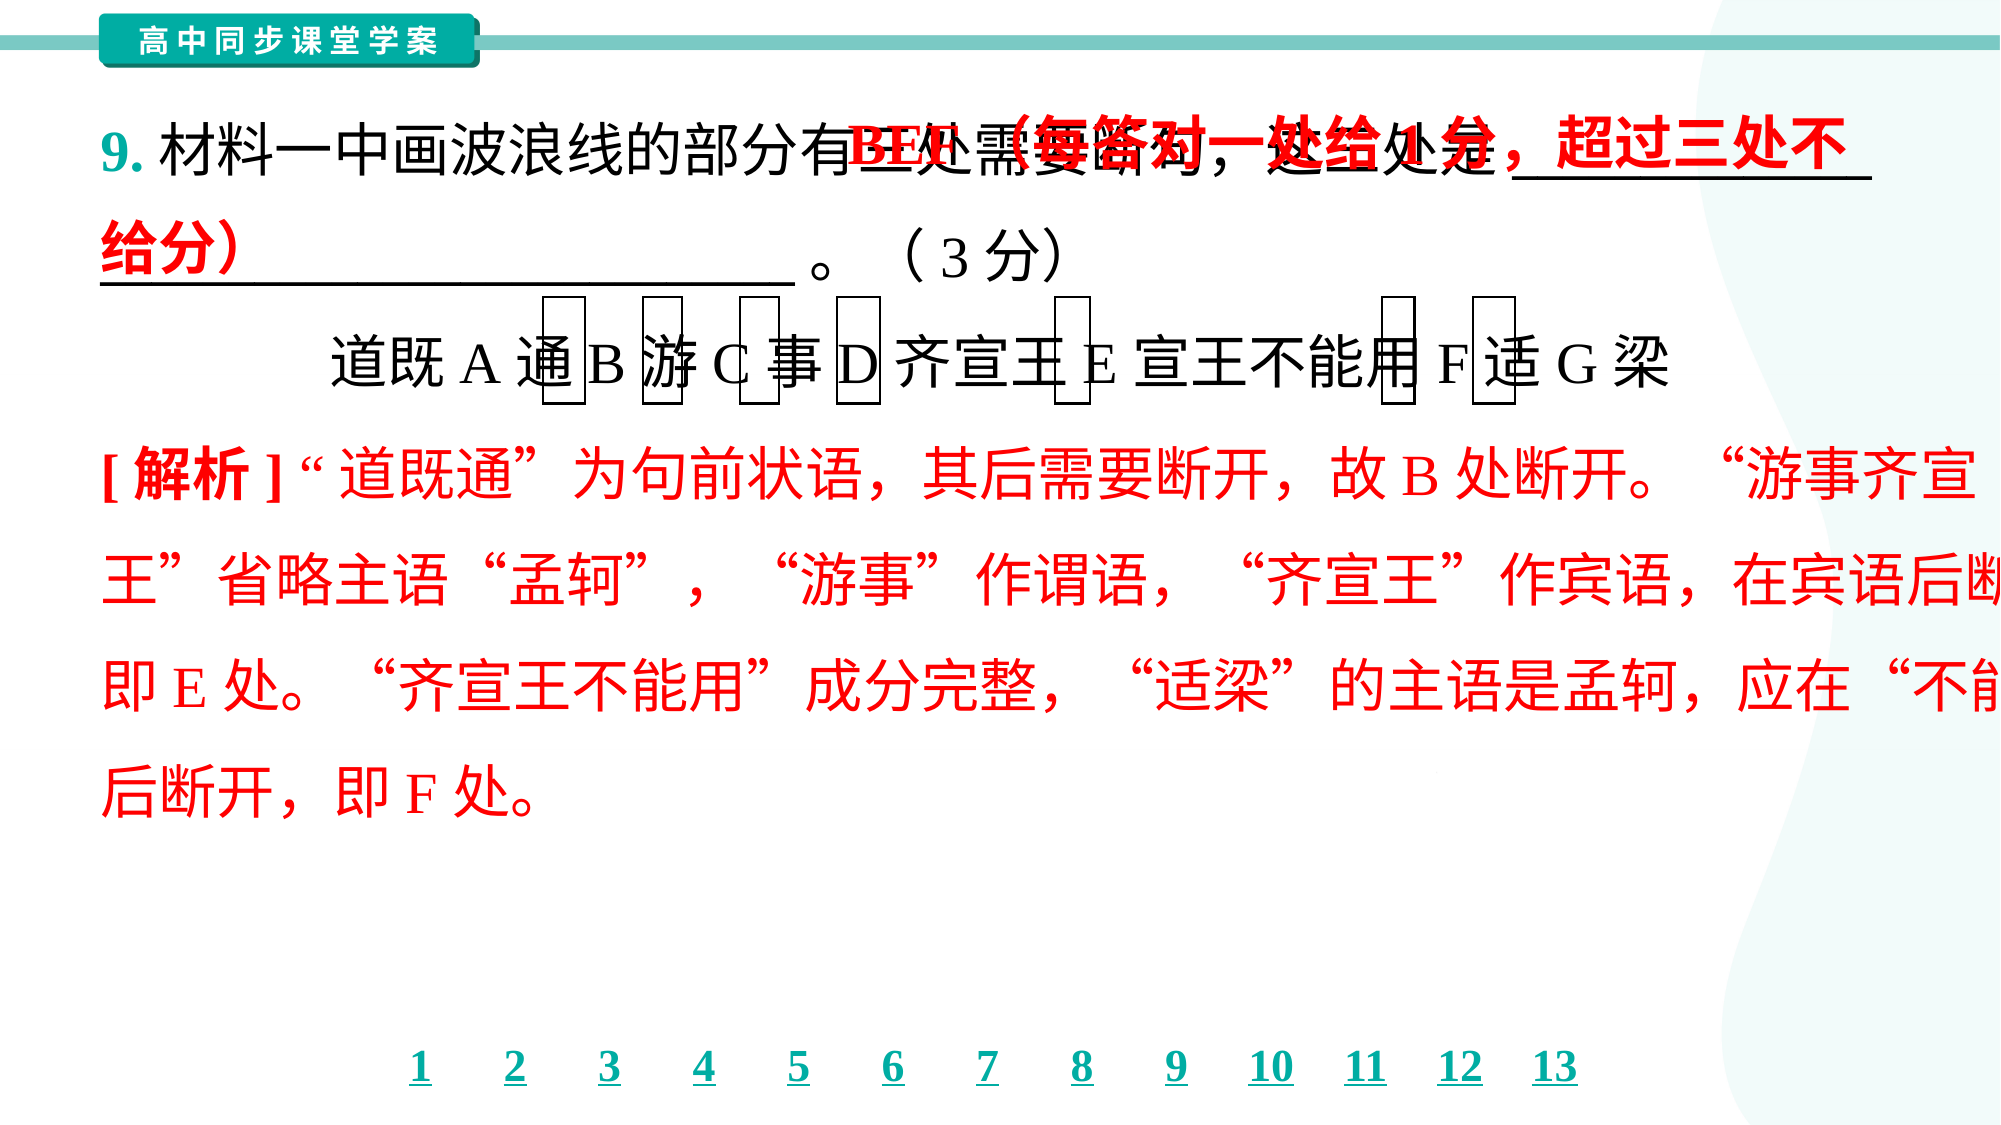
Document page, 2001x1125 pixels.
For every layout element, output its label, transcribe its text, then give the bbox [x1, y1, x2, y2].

text_box [739, 296, 780, 405]
text_box [542, 296, 586, 405]
text_box BEF（每答对一处给1分，超过三处不给分） [100, 71, 1899, 282]
text_box [1054, 296, 1091, 405]
text_box [解析] “道既通”为句前状语，其后需要断开，故B处断开。“游事齐宣 王”省略主语“孟轲”，“游事”作谓语，“齐宣王”作宾语，在宾语后断开， 即E处。“齐宣王不能用”成分完整，“适梁”的主语是孟轲，应在“不能用” 后断开，即F处。 [100, 400, 1899, 826]
text_box [836, 296, 881, 405]
text_box 9.材料一中画波浪线的部分有三处需要断句，这三处是______________ ___________________________。（3分） 道既A通B游C事D齐宣王E宣王不能用F适G梁 [100, 282, 1899, 396]
text_box [642, 296, 683, 405]
text_box [1381, 296, 1416, 405]
picture [0, 0, 2000, 1125]
text_box [1472, 296, 1516, 405]
